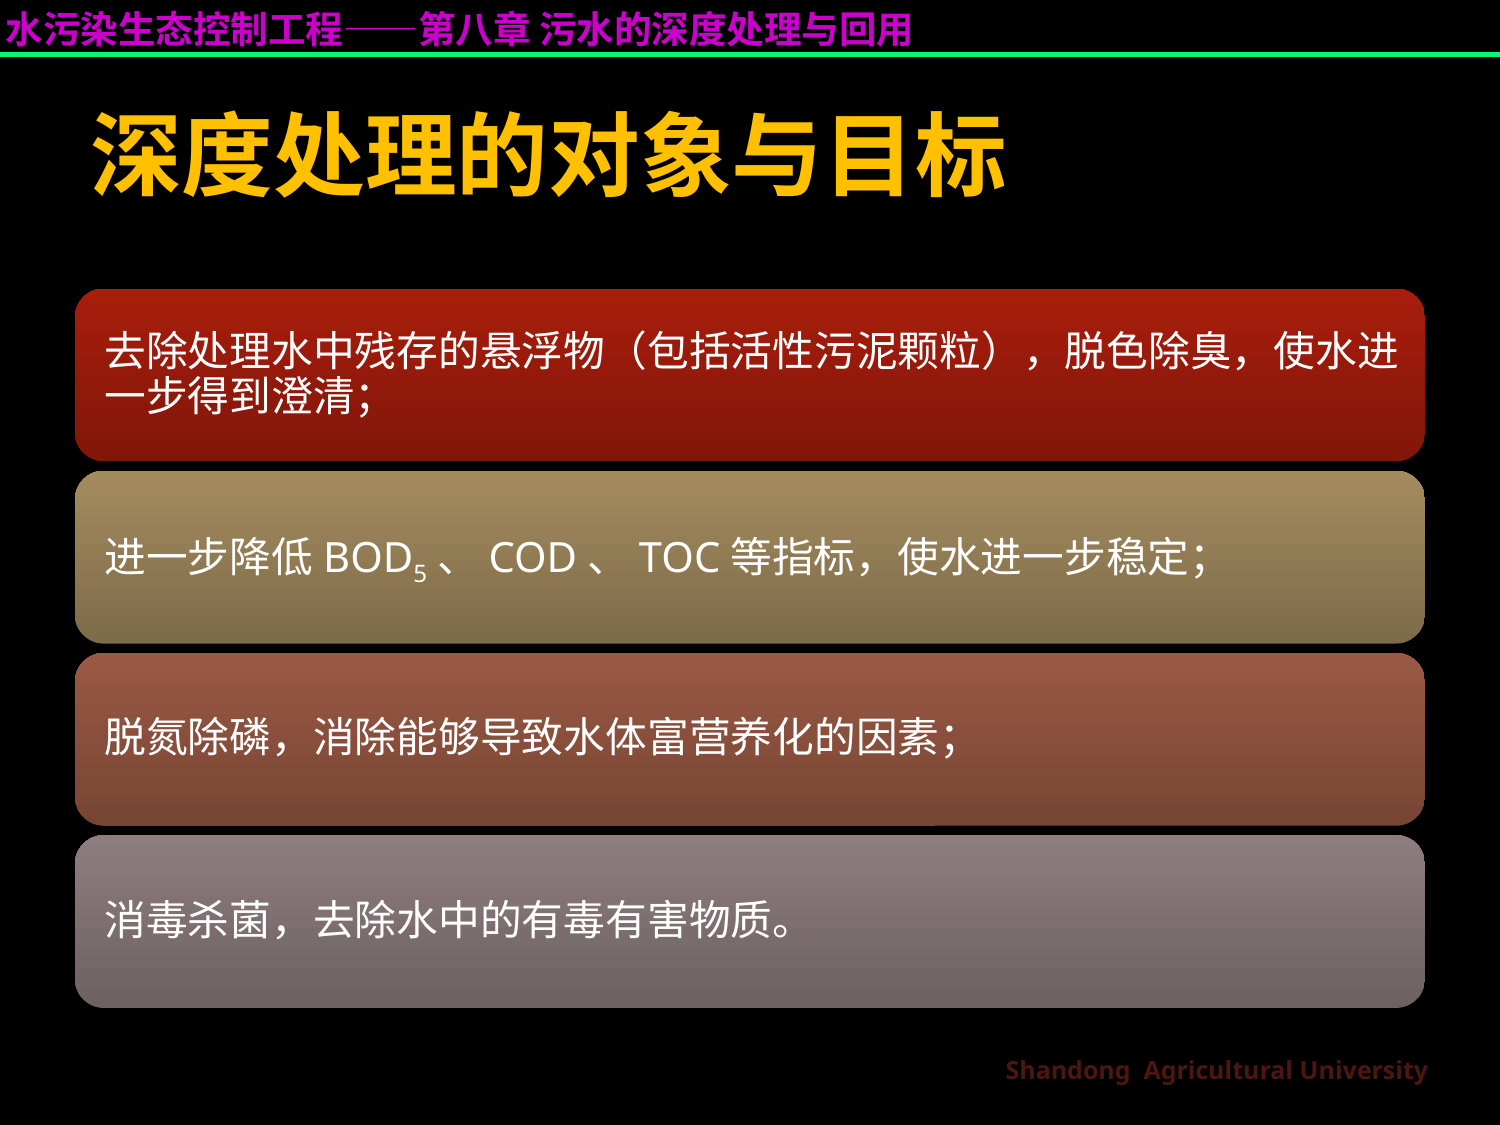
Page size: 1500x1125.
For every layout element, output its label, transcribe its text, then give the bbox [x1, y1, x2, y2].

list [74, 276, 1426, 1020]
title 深度处理的对象与目标 [75, 59, 1425, 248]
